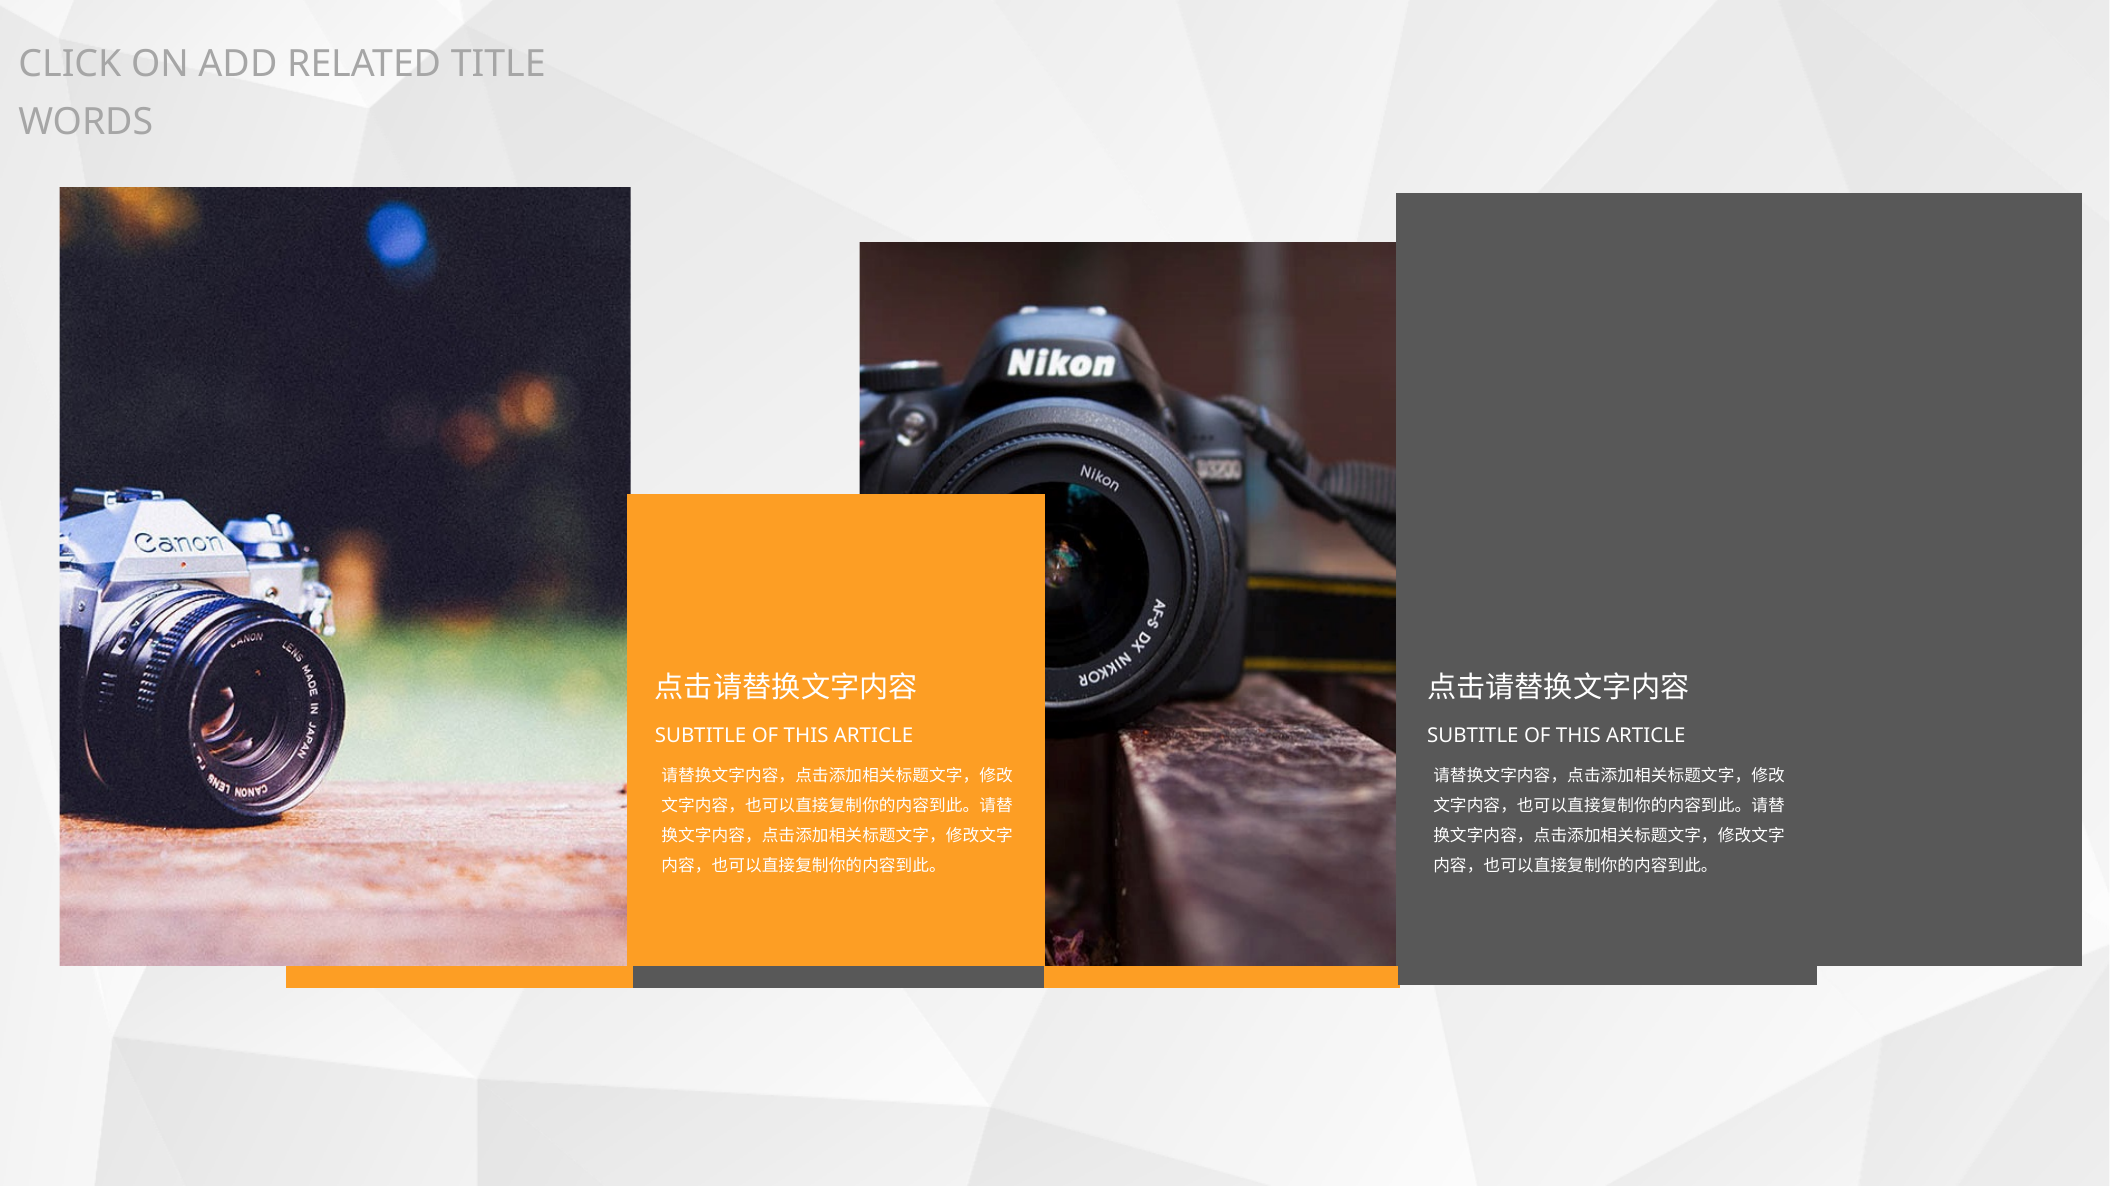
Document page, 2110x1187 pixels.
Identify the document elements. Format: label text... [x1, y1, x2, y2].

text_box 点击请替换文字内容 [654, 662, 937, 709]
text_box [633, 966, 1044, 988]
text_box 请替换文字内容，点击添加相关标题文字，修改文字内容，也可以直接复制你的内容到此。请替换文字内容，点击添加相关标题文字，修改文字内容，也可以直接复制你的内容到此。 [661, 754, 1019, 872]
text_box [1398, 965, 1818, 986]
text_box [1044, 965, 1400, 988]
text_box [1396, 193, 2083, 966]
picture [0, 0, 2110, 1186]
text_box 点击请替换文字内容 [1427, 662, 1709, 709]
text_box SUBTITLE OF THIS ARTICLE [654, 719, 1004, 749]
text_box CLICK ON ADD RELATED TITLE WORDS [3, 18, 595, 150]
text_box [859, 241, 1396, 965]
text_box SUBTITLE OF THIS ARTICLE [1427, 719, 1776, 749]
text_box [58, 186, 632, 967]
text_box 请替换文字内容，点击添加相关标题文字，修改文字内容，也可以直接复制你的内容到此。请替换文字内容，点击添加相关标题文字，修改文字内容，也可以直接复制你的内容到此。 [1433, 754, 1791, 872]
text_box [626, 494, 1046, 966]
text_box [286, 965, 633, 988]
